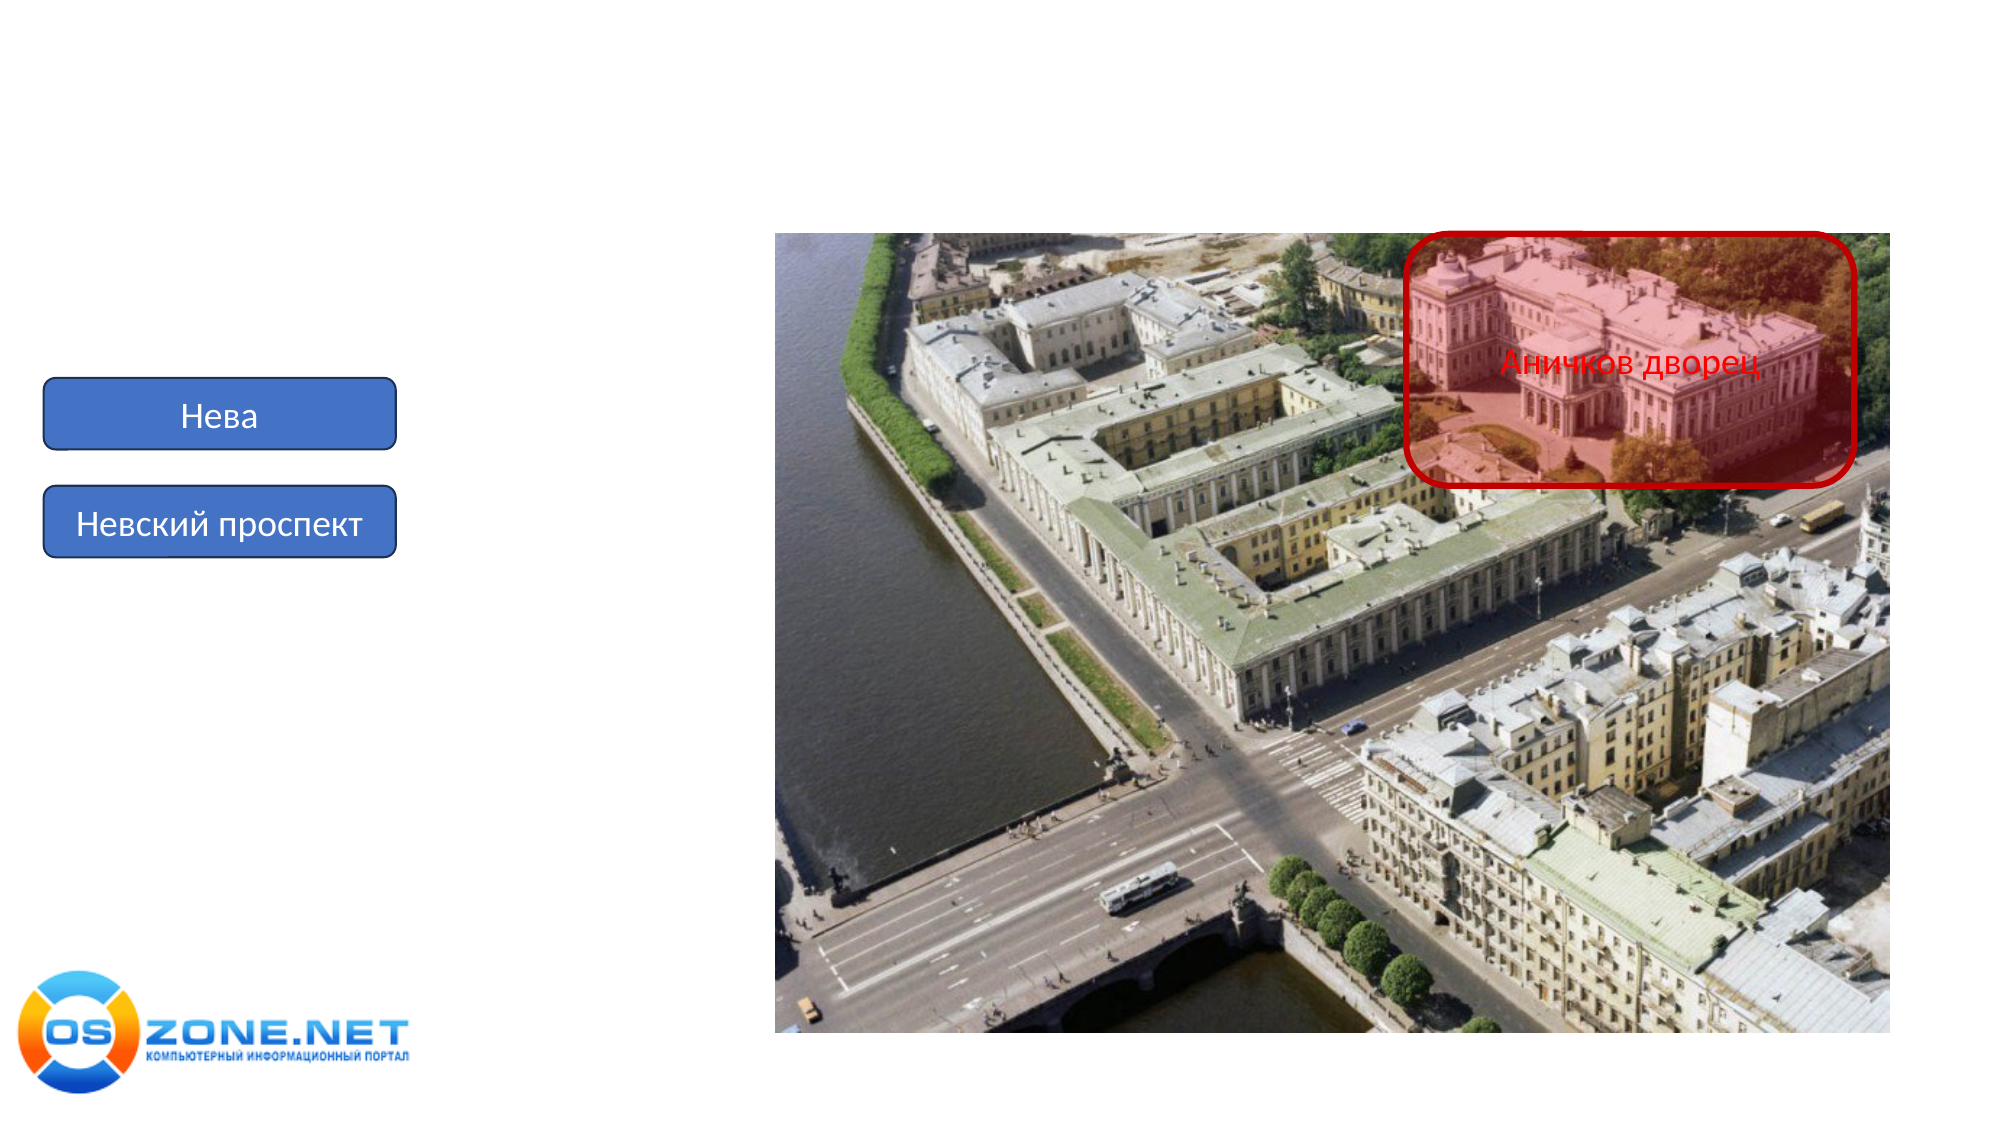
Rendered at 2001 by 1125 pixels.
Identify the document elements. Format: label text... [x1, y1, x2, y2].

text_box Нева [42, 376, 397, 451]
picture [0, 954, 444, 1125]
picture [775, 233, 1890, 1033]
text_box Невский проспект [42, 484, 397, 559]
